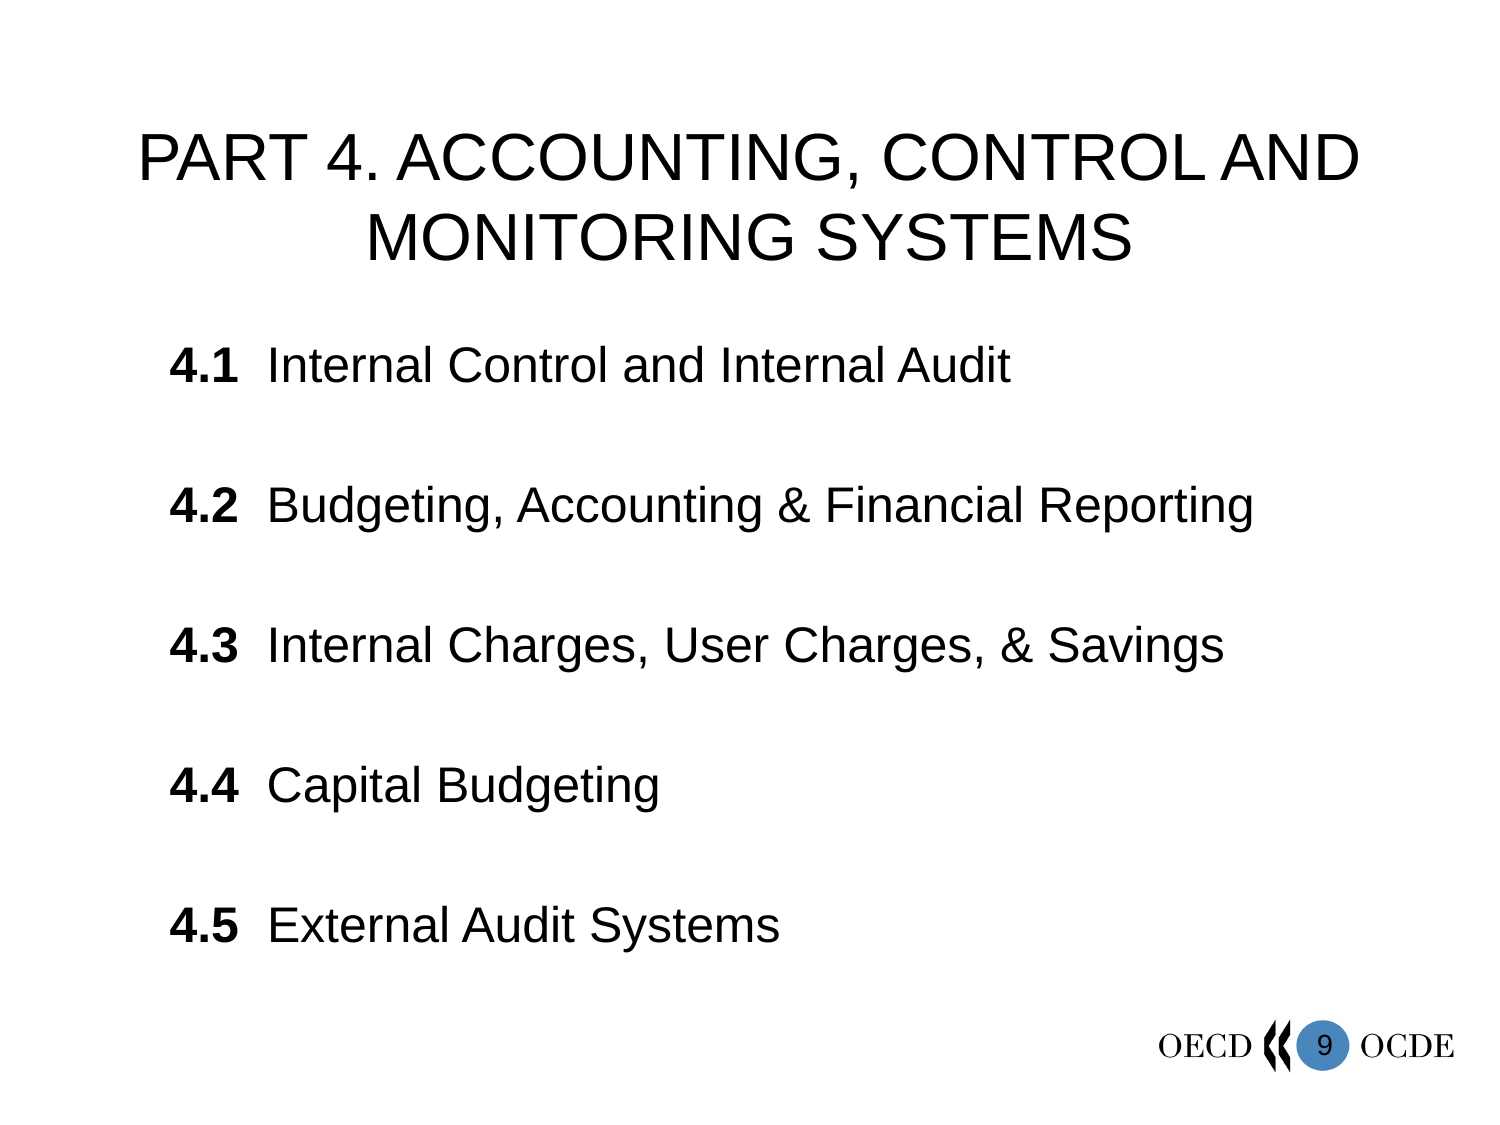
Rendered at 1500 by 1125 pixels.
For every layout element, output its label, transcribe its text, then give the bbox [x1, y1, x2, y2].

picture [1156, 1018, 1456, 1074]
title PART 4. ACCOUNTING, CONTROL AND MONITORING SYSTEMS [112, 99, 1388, 288]
list 4.1 Internal Control and Internal Audit 4.2 Budgeting, Accounting & Financial Reporting 4.3 Internal Charges, User Charges, & Savings 4.4 Capital Budgeting 4.5 External Audit Systems [112, 324, 1388, 1001]
